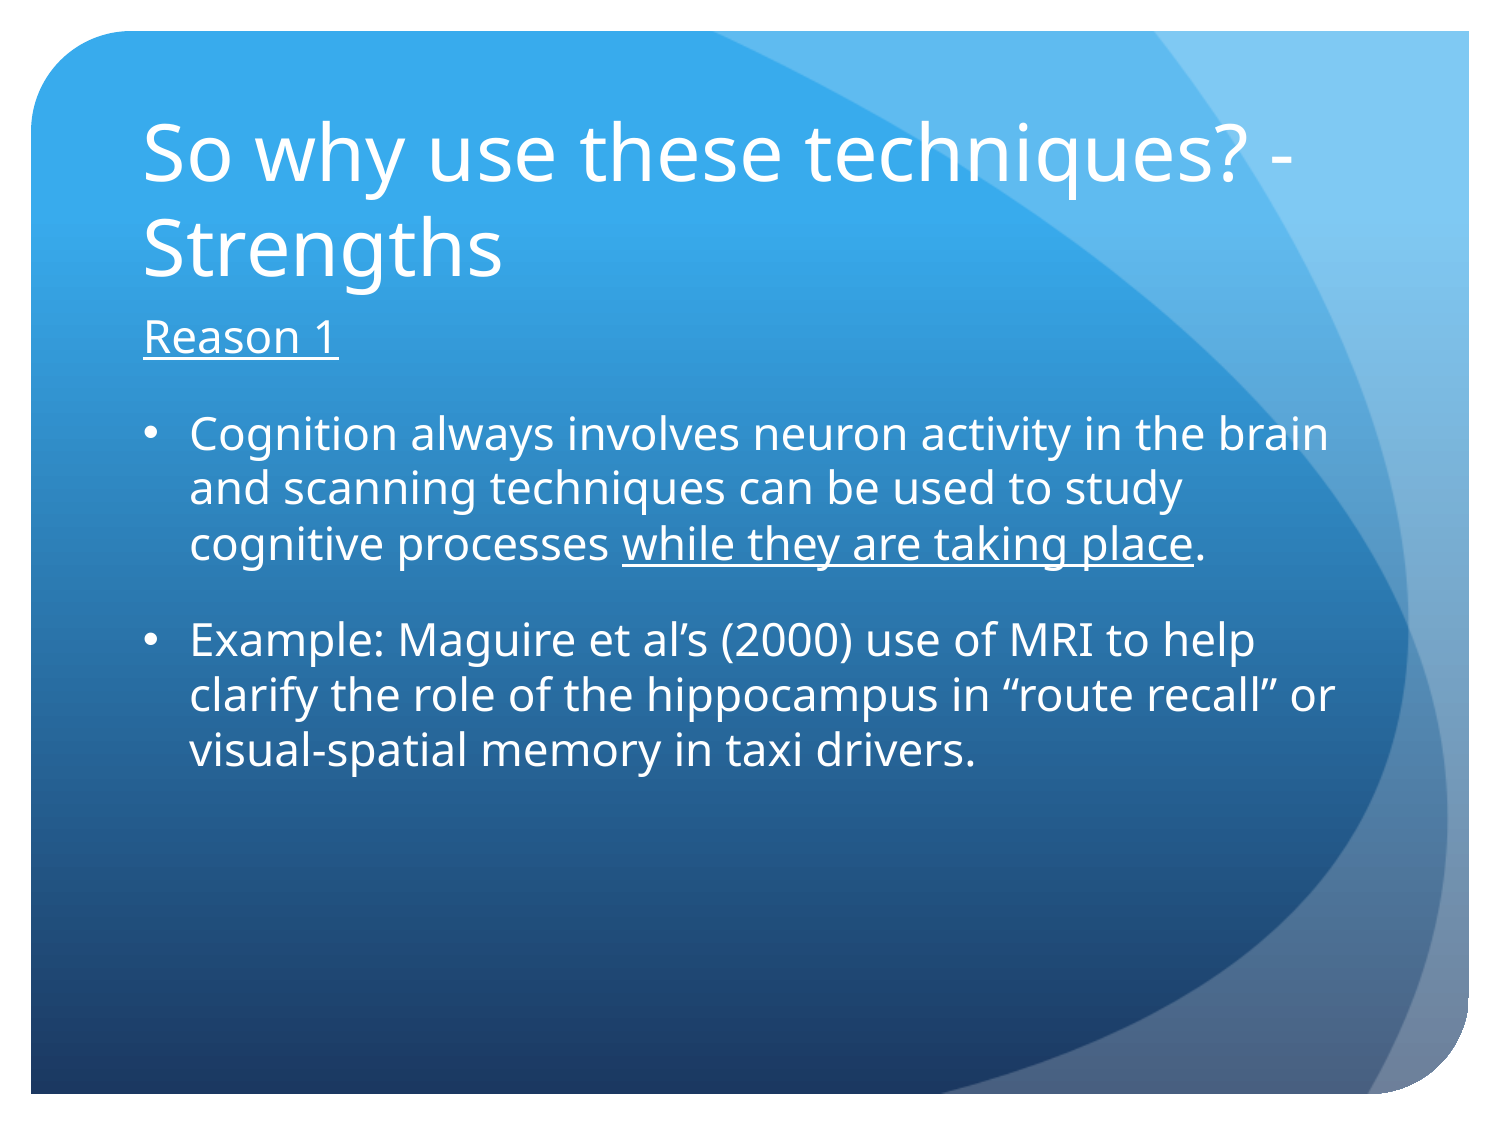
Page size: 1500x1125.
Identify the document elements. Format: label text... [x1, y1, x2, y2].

picture [24, 30, 1473, 1094]
list Reason 1 Cognition always involves neuron activity in the brain and scanning techniques can be used to study cognitive processes while they are taking place. Example: Maguire et al’s (2000) use of MRI to help clarify the role of the hippocampus in “route recall” or visual-spatial memory in taxi drivers. [127, 299, 1372, 991]
title So why use these techniques? -Strengths [127, 62, 1372, 299]
